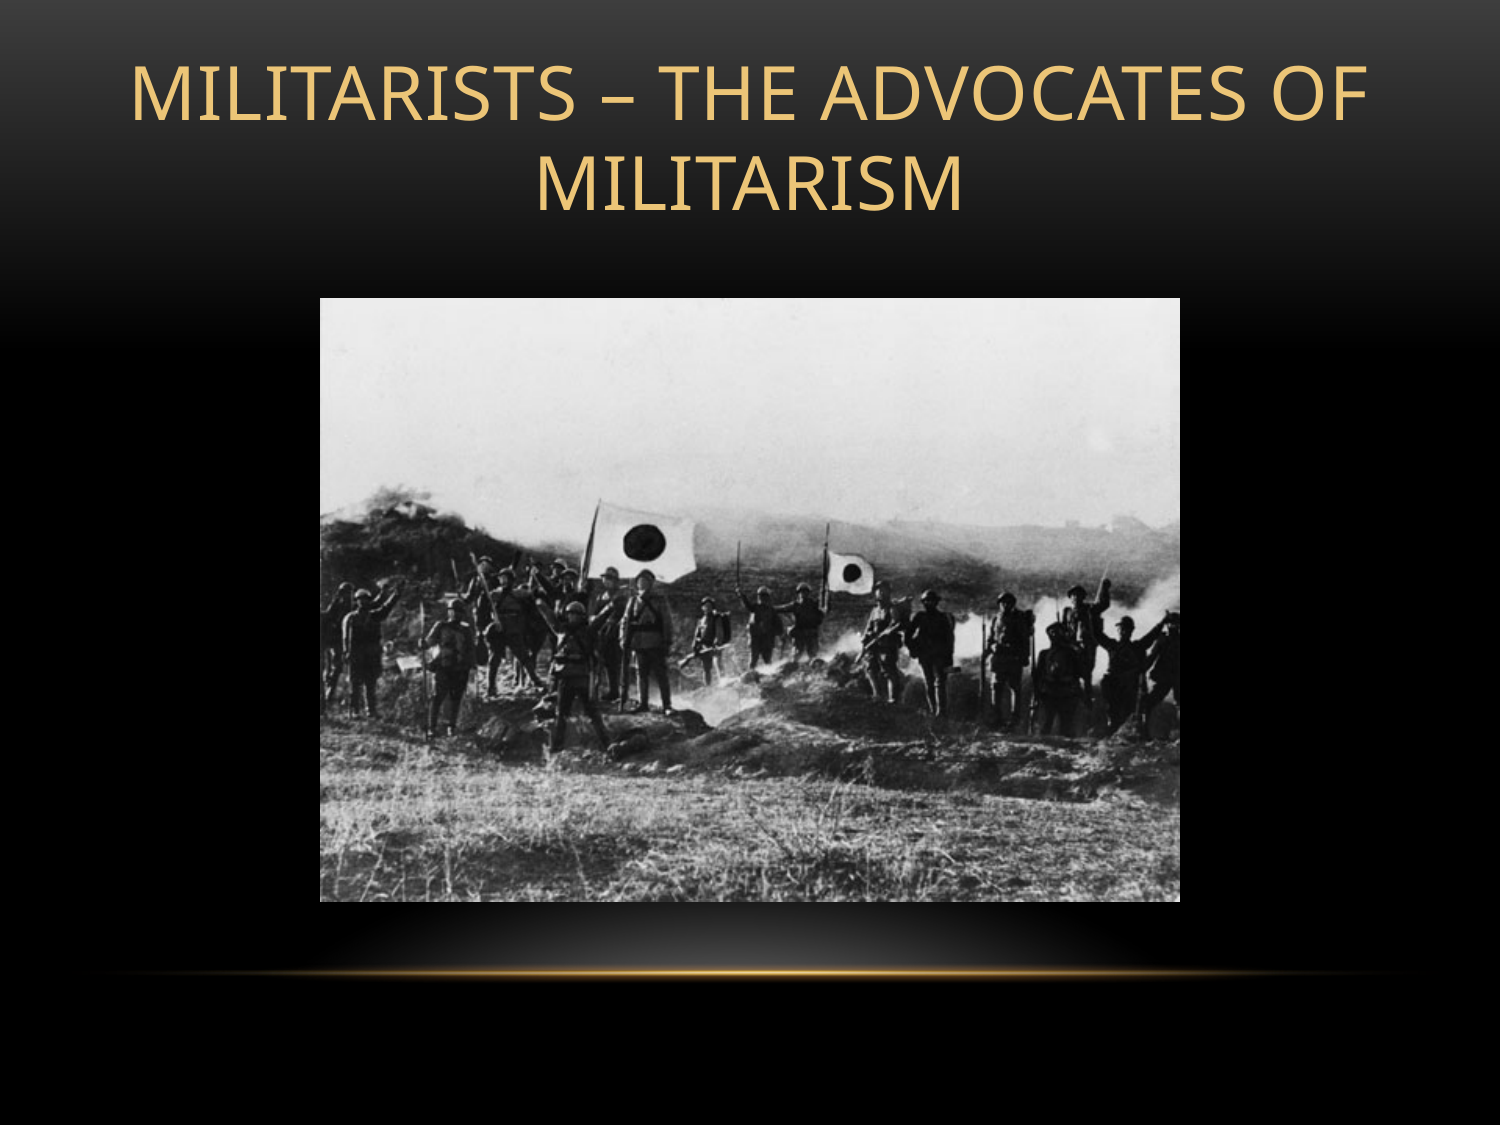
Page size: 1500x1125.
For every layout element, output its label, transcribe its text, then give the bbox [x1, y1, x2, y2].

title Militarists – the advocates of militarism [99, 45, 1400, 233]
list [319, 298, 1180, 902]
picture [0, 0, 1500, 1125]
